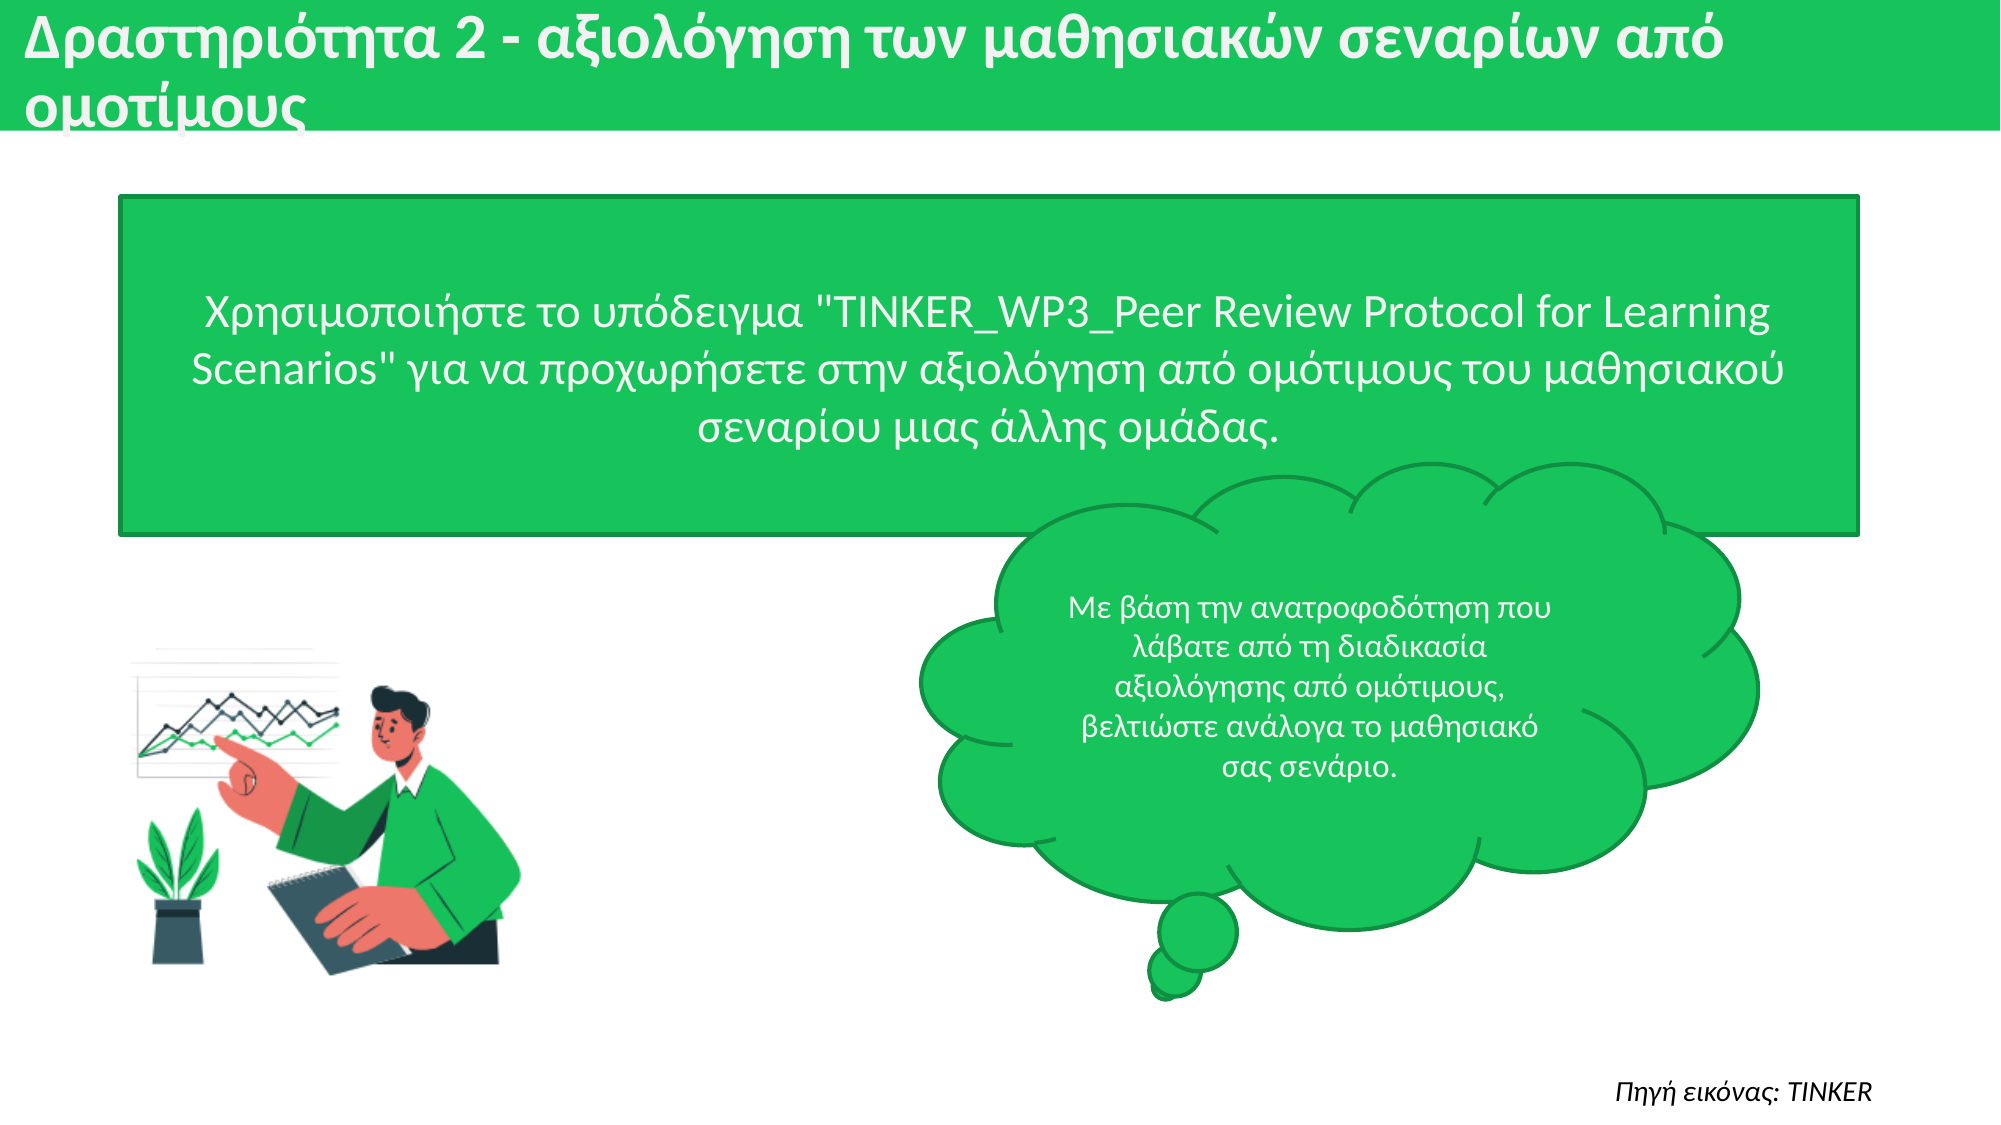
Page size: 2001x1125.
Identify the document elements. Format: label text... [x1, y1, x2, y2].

text_box Με βάση την ανατροφοδότηση που λάβατε από τη διαδικασία αξιολόγησης από ομότιμους, βελτιώστε ανάλογα το μαθησιακό σας σενάριο. [921, 463, 1759, 1000]
text_box Πηγή εικόνας: TINKER [1487, 1057, 2000, 1114]
picture [120, 625, 526, 1010]
title Δραστηριότητα 2 - αξιολόγηση των μαθησιακών σεναρίων από ομοτίμους [16, 13, 1976, 131]
text_box Χρησιμοποιήστε το υπόδειγμα "TINKER_WP3_Peer Review Protocol for Learning Scenarios" για να προχωρήσετε στην αξιολόγηση από ομότιμους του μαθησιακού σεναρίου μιας άλλης ομάδας. [120, 196, 1858, 535]
